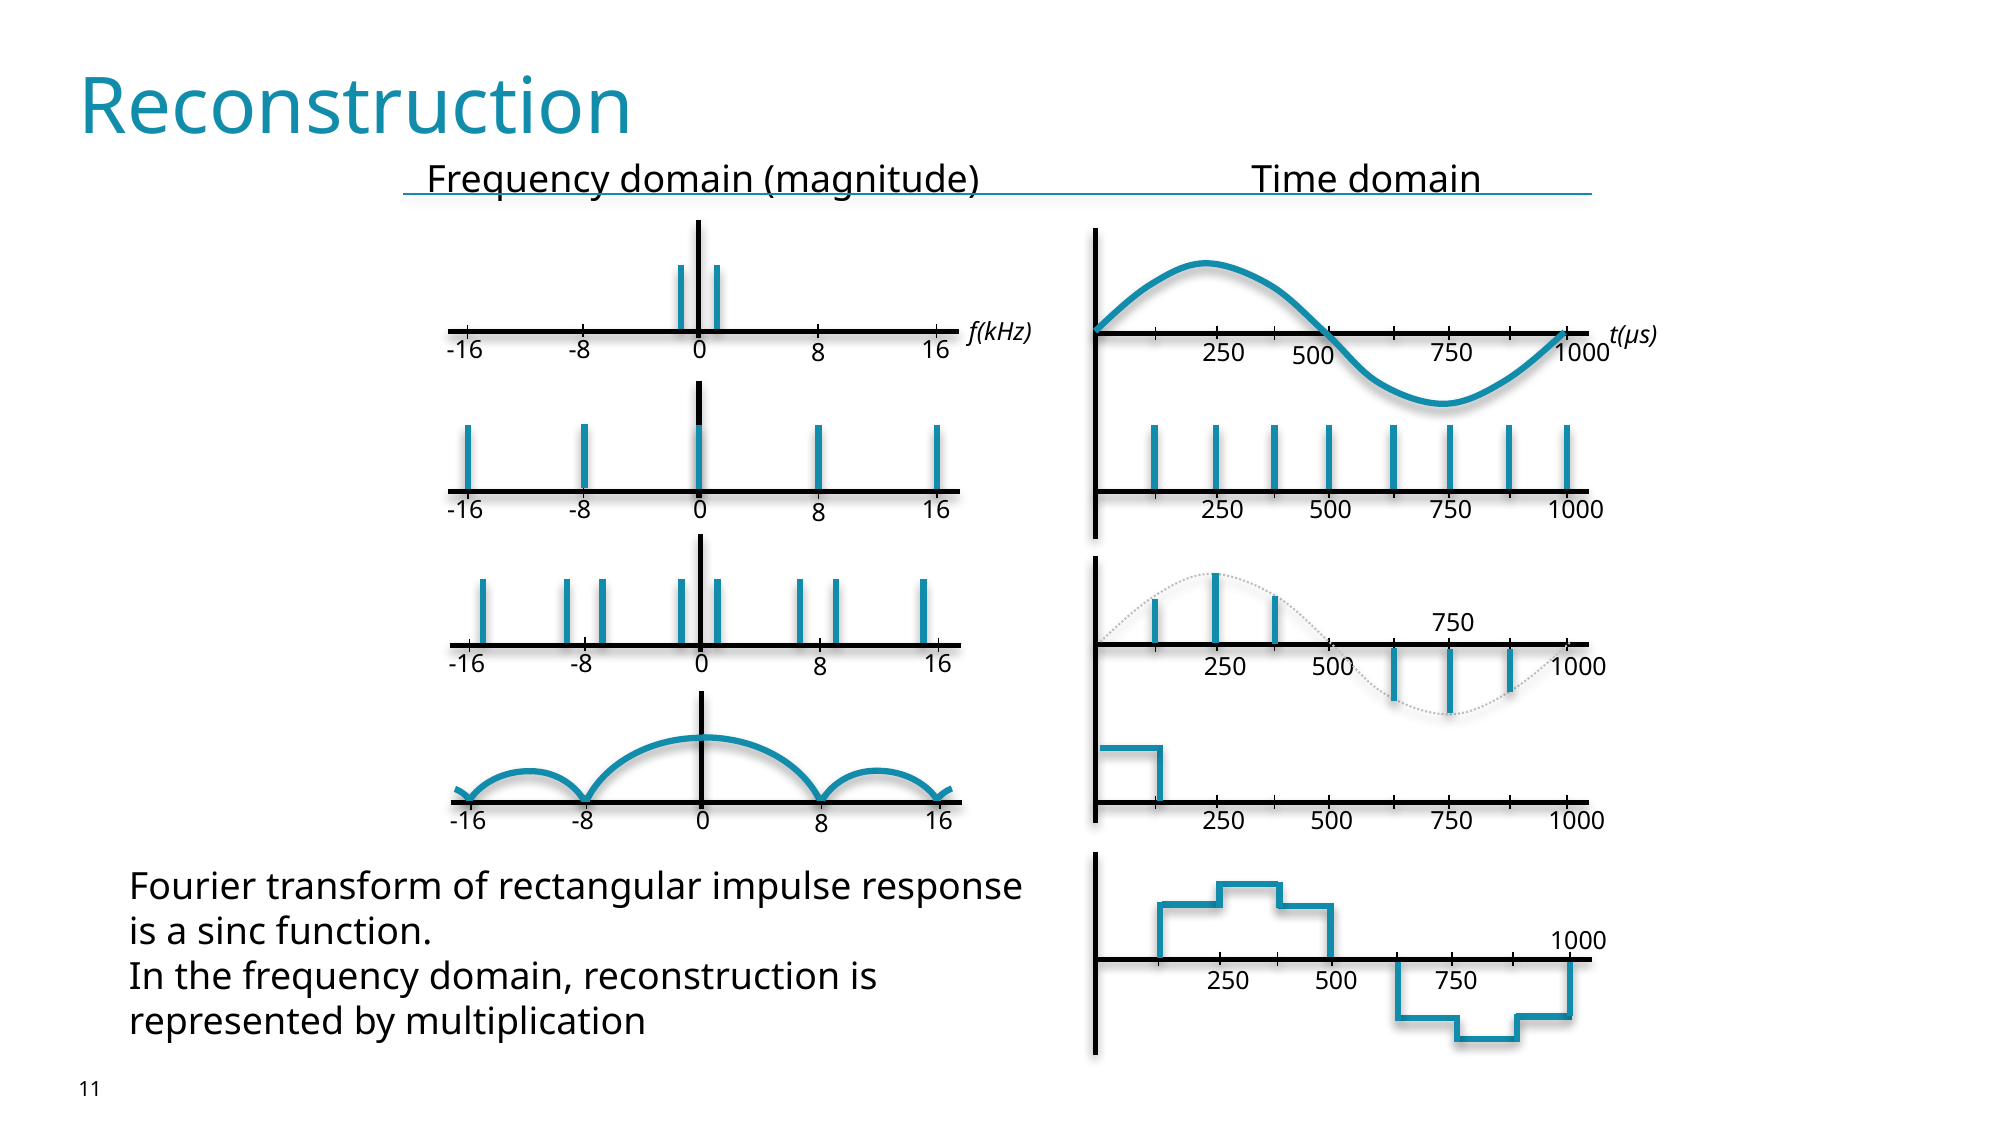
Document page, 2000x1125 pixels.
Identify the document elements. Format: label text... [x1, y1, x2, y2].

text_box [402, 220, 1686, 1055]
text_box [1236, 197, 1498, 202]
text_box Time domain [1236, 150, 1498, 192]
text_box Time domain [411, 197, 995, 202]
title Reconstruction [78, 55, 1910, 150]
text_box Frequency domain (magnitude) [411, 150, 995, 193]
text_box Fourier transform of rectangular impulse response is a sinc function. In the frequency domain, reconstruction is represented by multiplication [114, 854, 1063, 1095]
